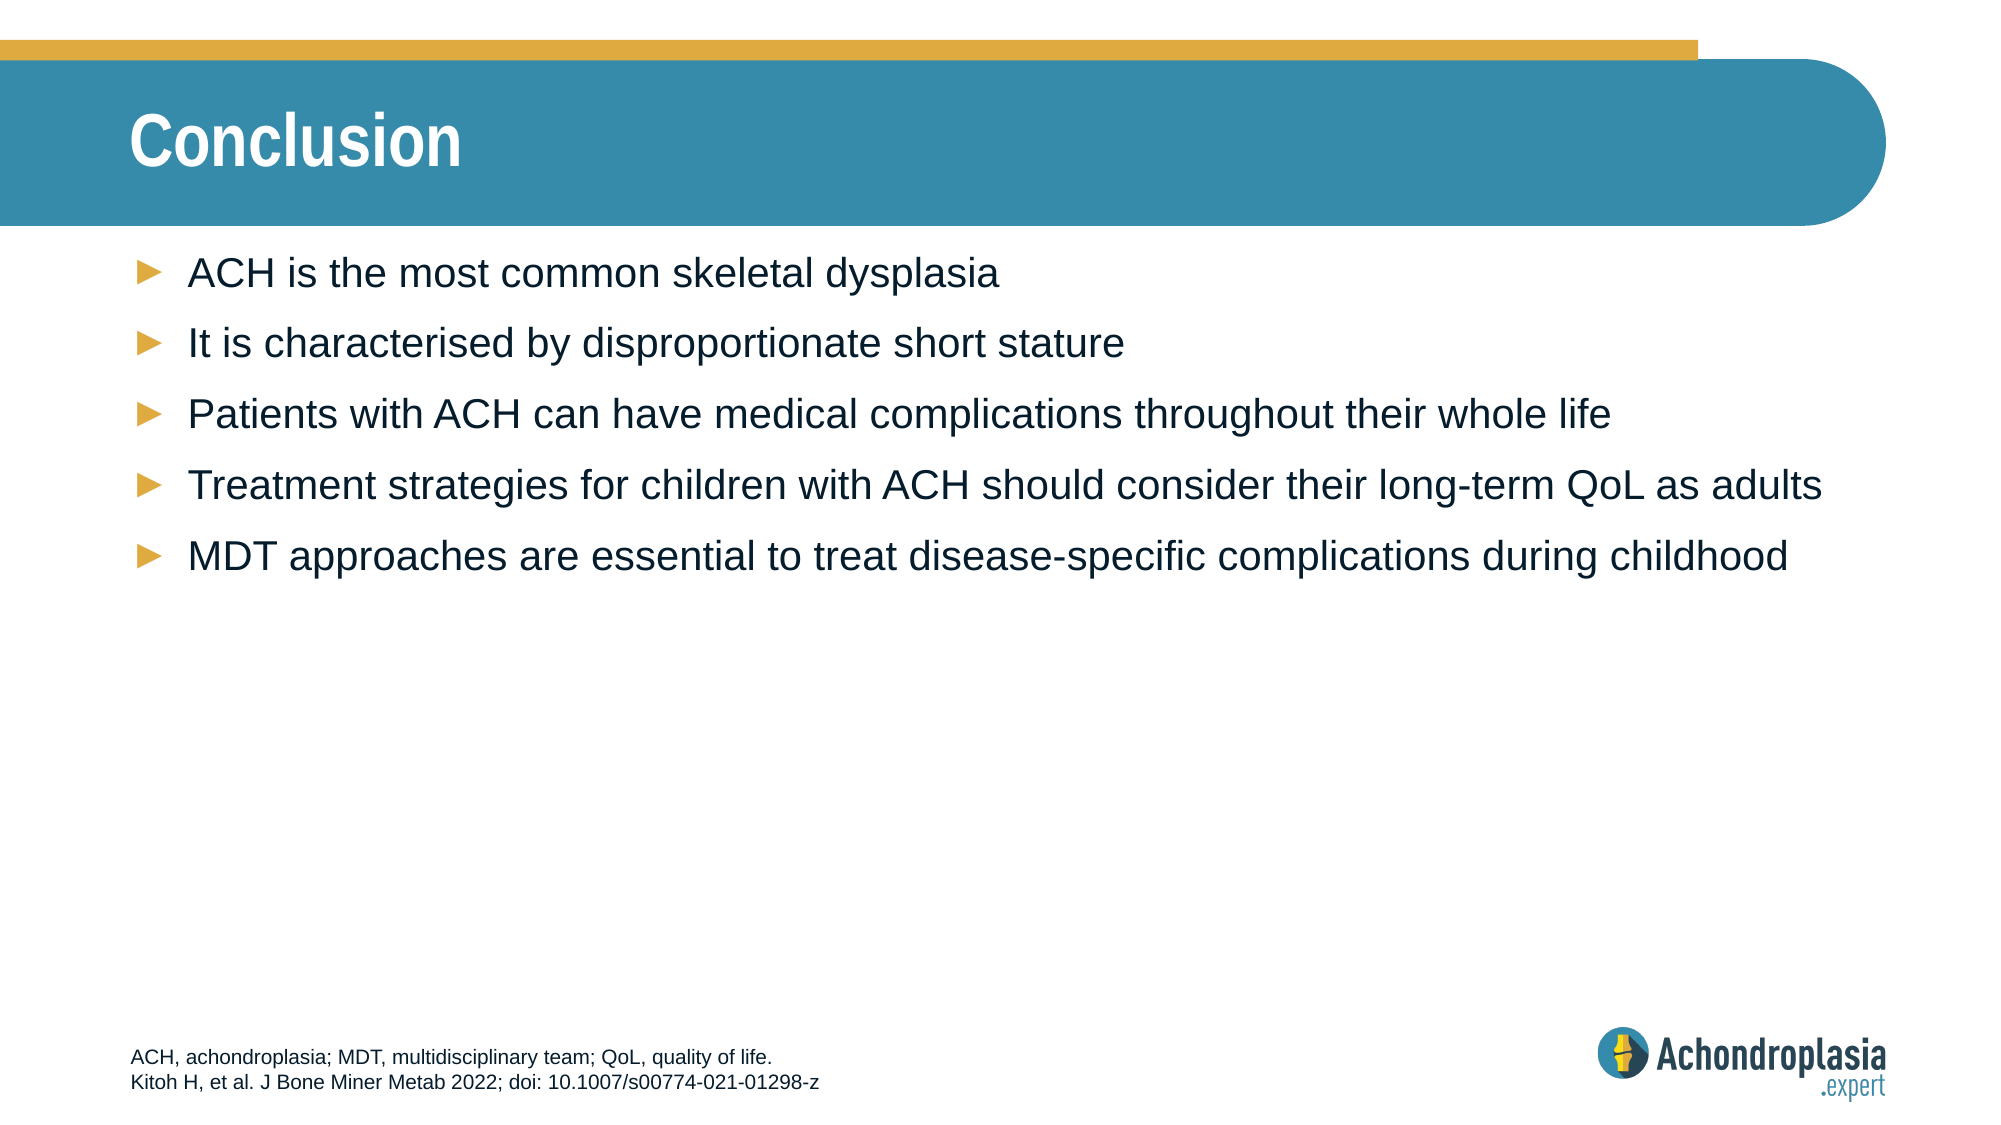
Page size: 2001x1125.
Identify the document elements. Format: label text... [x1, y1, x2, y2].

title Conclusion [114, 59, 1886, 225]
list ACH is the most common skeletal dysplasia It is characterised by disproportionate short stature Patients with ACH can have medical complications throughout their whole life Treatment strategies for children with ACH should consider their long-term QoL as adults MDT approaches are essential to treat disease-specific complications during childhood [114, 237, 1886, 982]
picture [1598, 1027, 1886, 1102]
footer ACH, achondroplasia; MDT, multidisciplinary team; QoL, quality of life. Kitoh H, et al. J Bone Miner Metab 2022; doi: 10.1007/s00774-021-01298-z [115, 1005, 1598, 1102]
